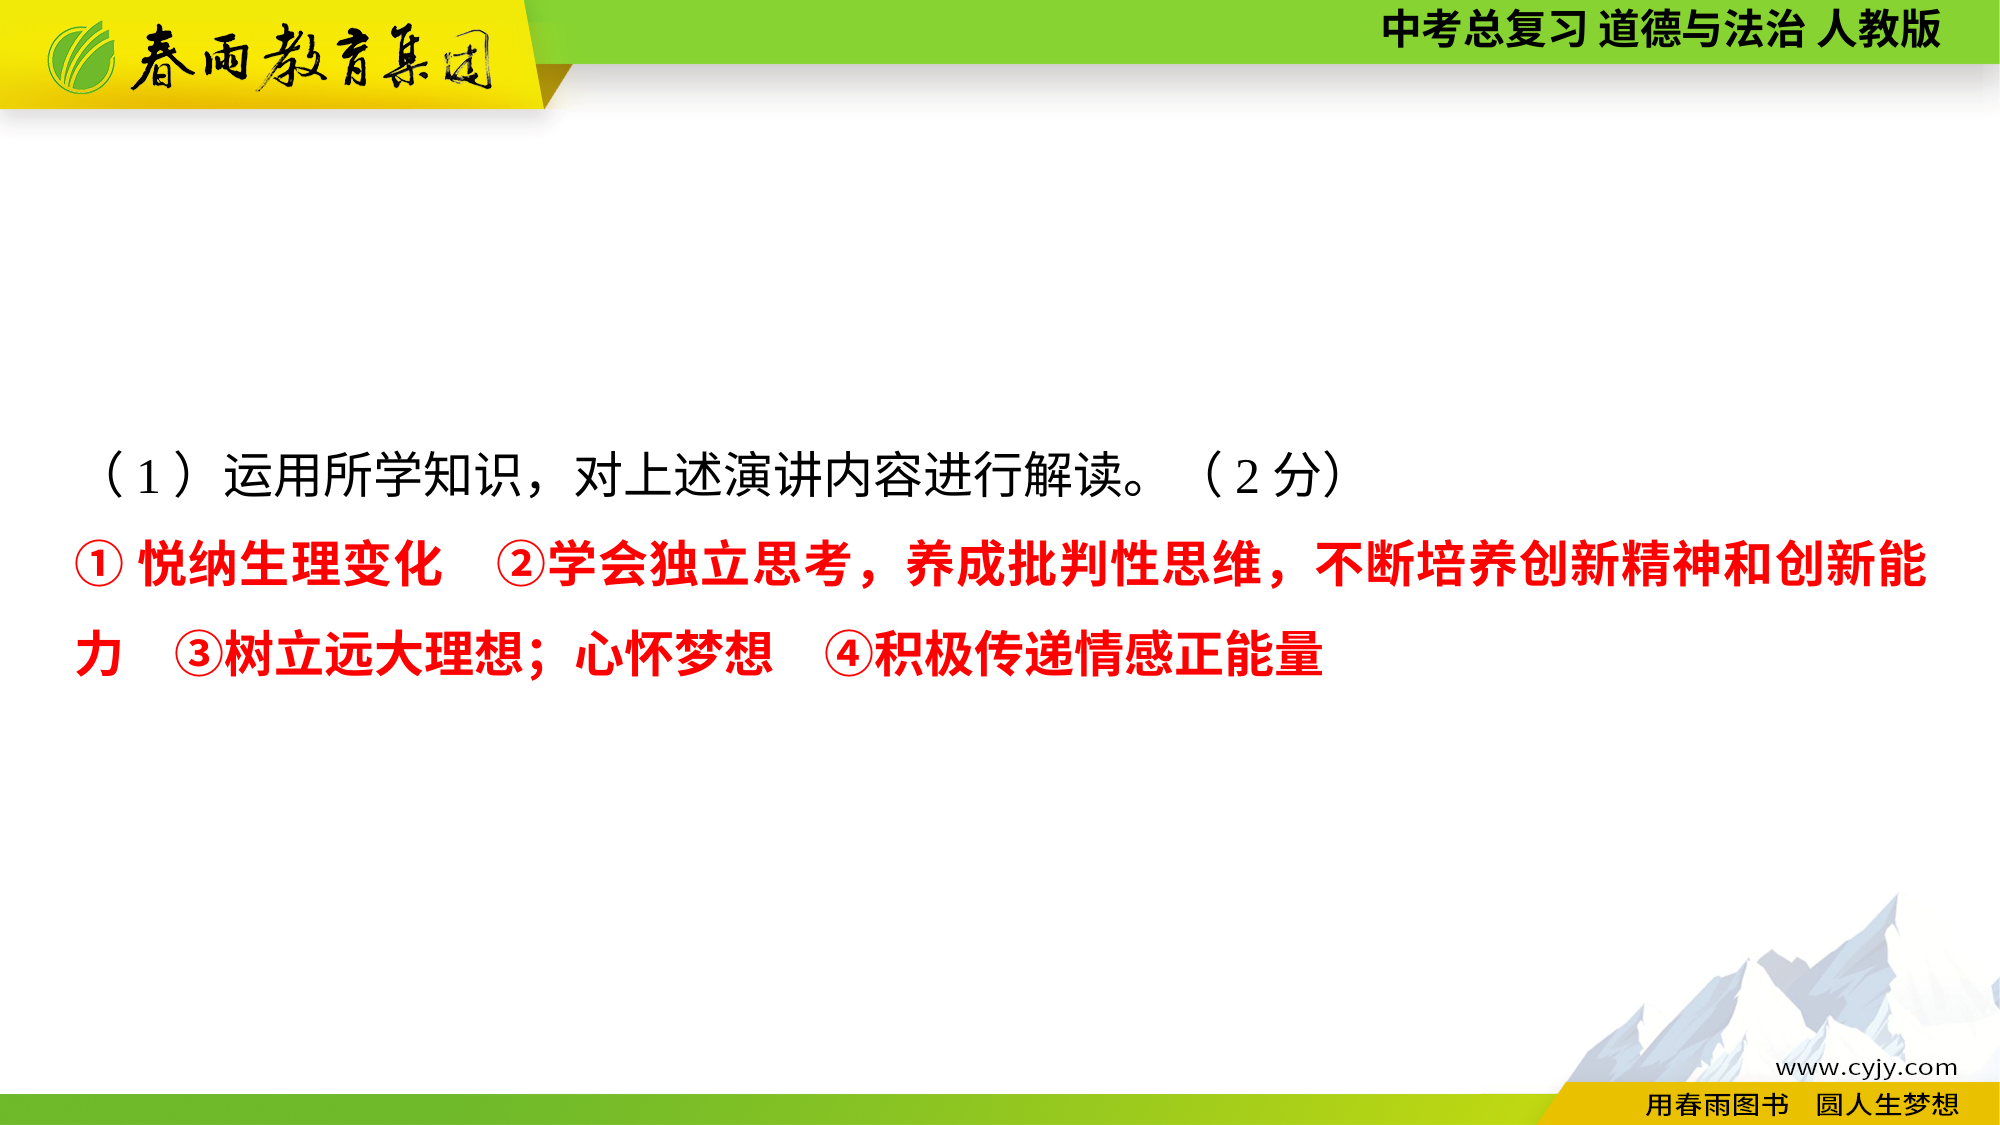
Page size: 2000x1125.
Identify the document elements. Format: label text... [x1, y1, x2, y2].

picture [0, 0, 2000, 1125]
text_box ①悦纳生理变化 ②学会独立思考，养成批判性思维，不断培养创新精神和创新能力 ③树立远大理想；心怀梦想 ④积极传递情感正能量 [59, 495, 1944, 691]
list （1）运用所学知识，对上述演讲内容进行解读。（2分） [59, 405, 1944, 495]
